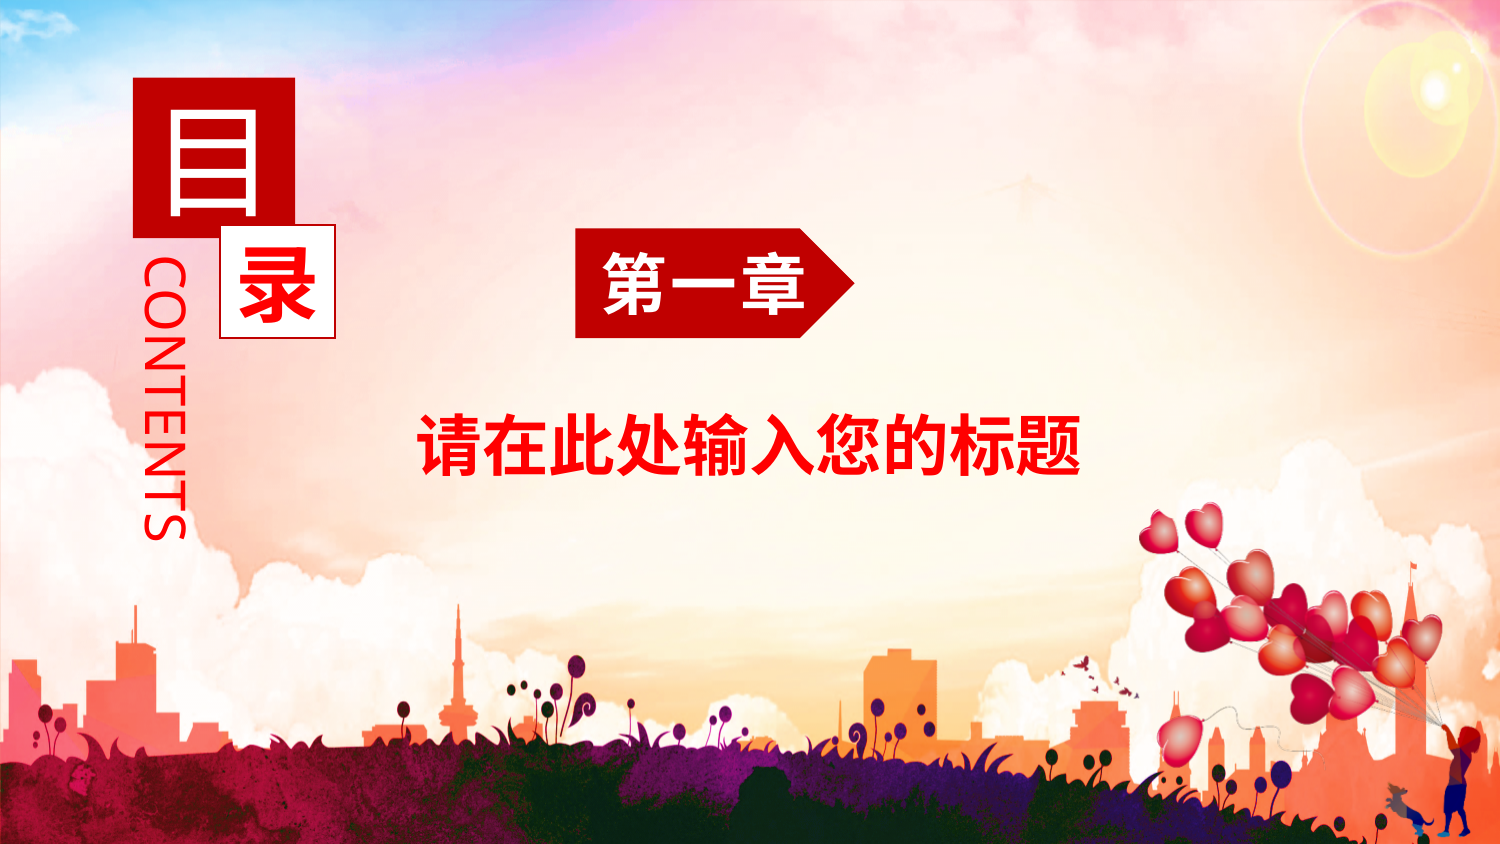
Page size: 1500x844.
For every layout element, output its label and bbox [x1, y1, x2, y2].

text_box [0, 0, 1500, 844]
